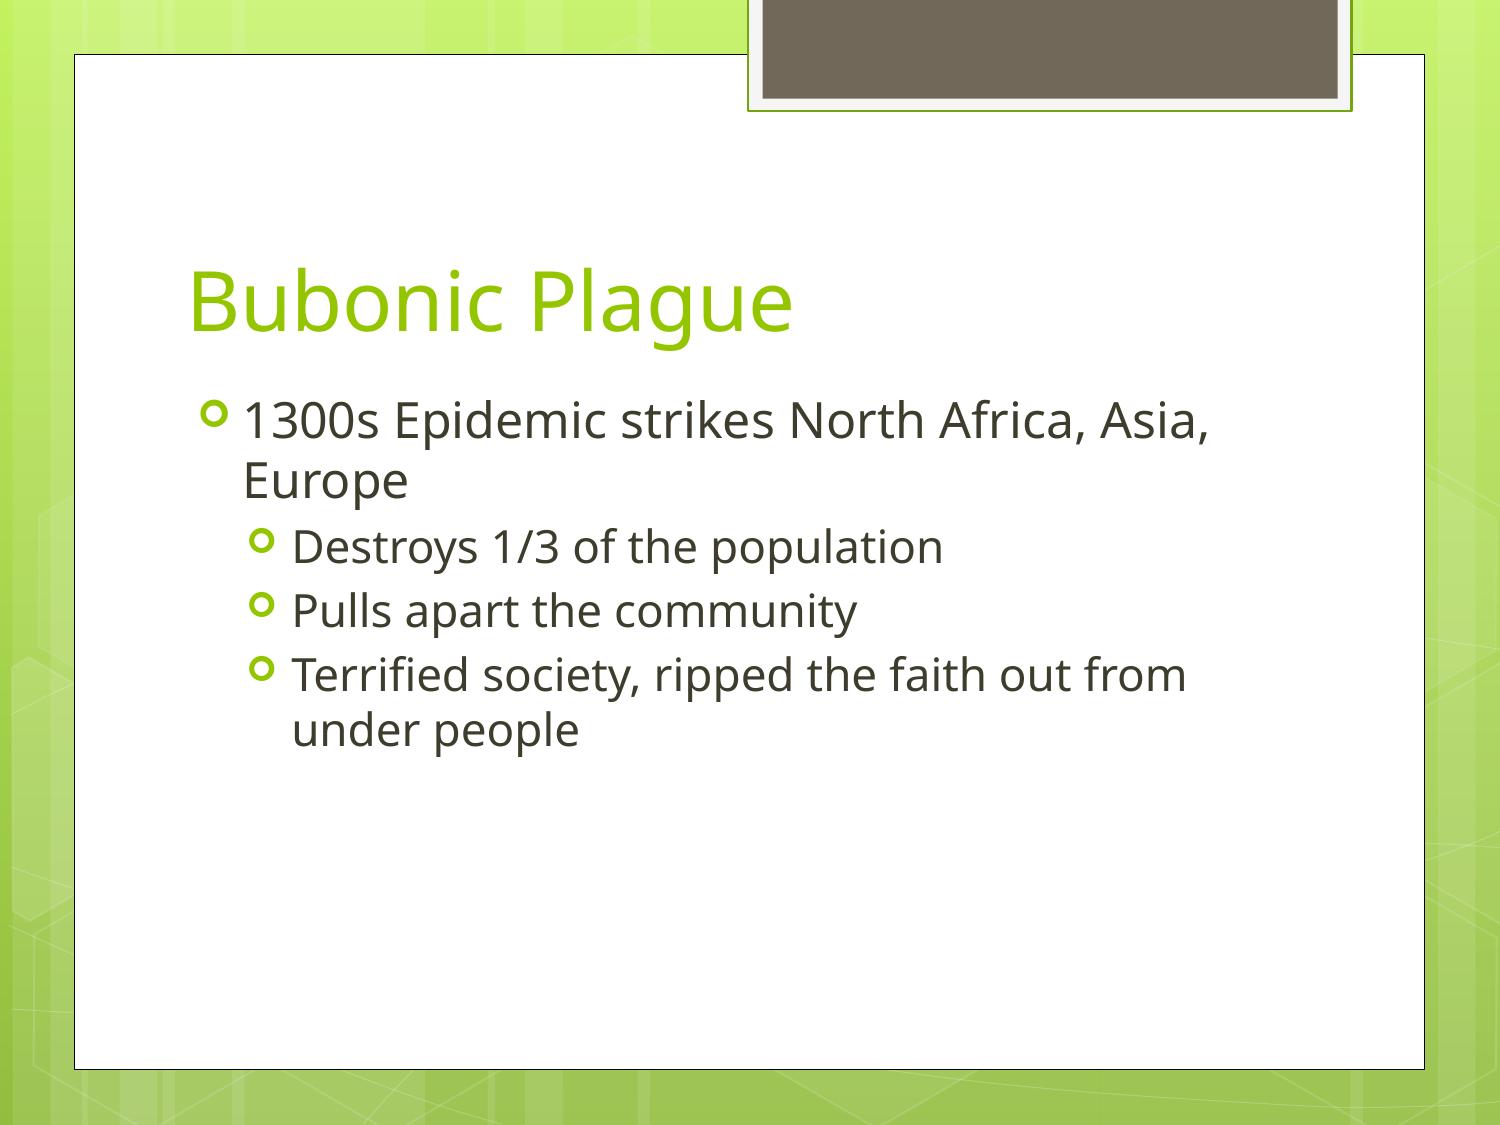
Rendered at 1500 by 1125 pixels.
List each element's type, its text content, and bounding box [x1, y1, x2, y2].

list 1300s Epidemic strikes North Africa, Asia, Europe Destroys 1/3 of the population Pulls apart the community Terrified society, ripped the faith out from under people [171, 381, 1283, 957]
title Bubonic Plague [171, 168, 1324, 357]
